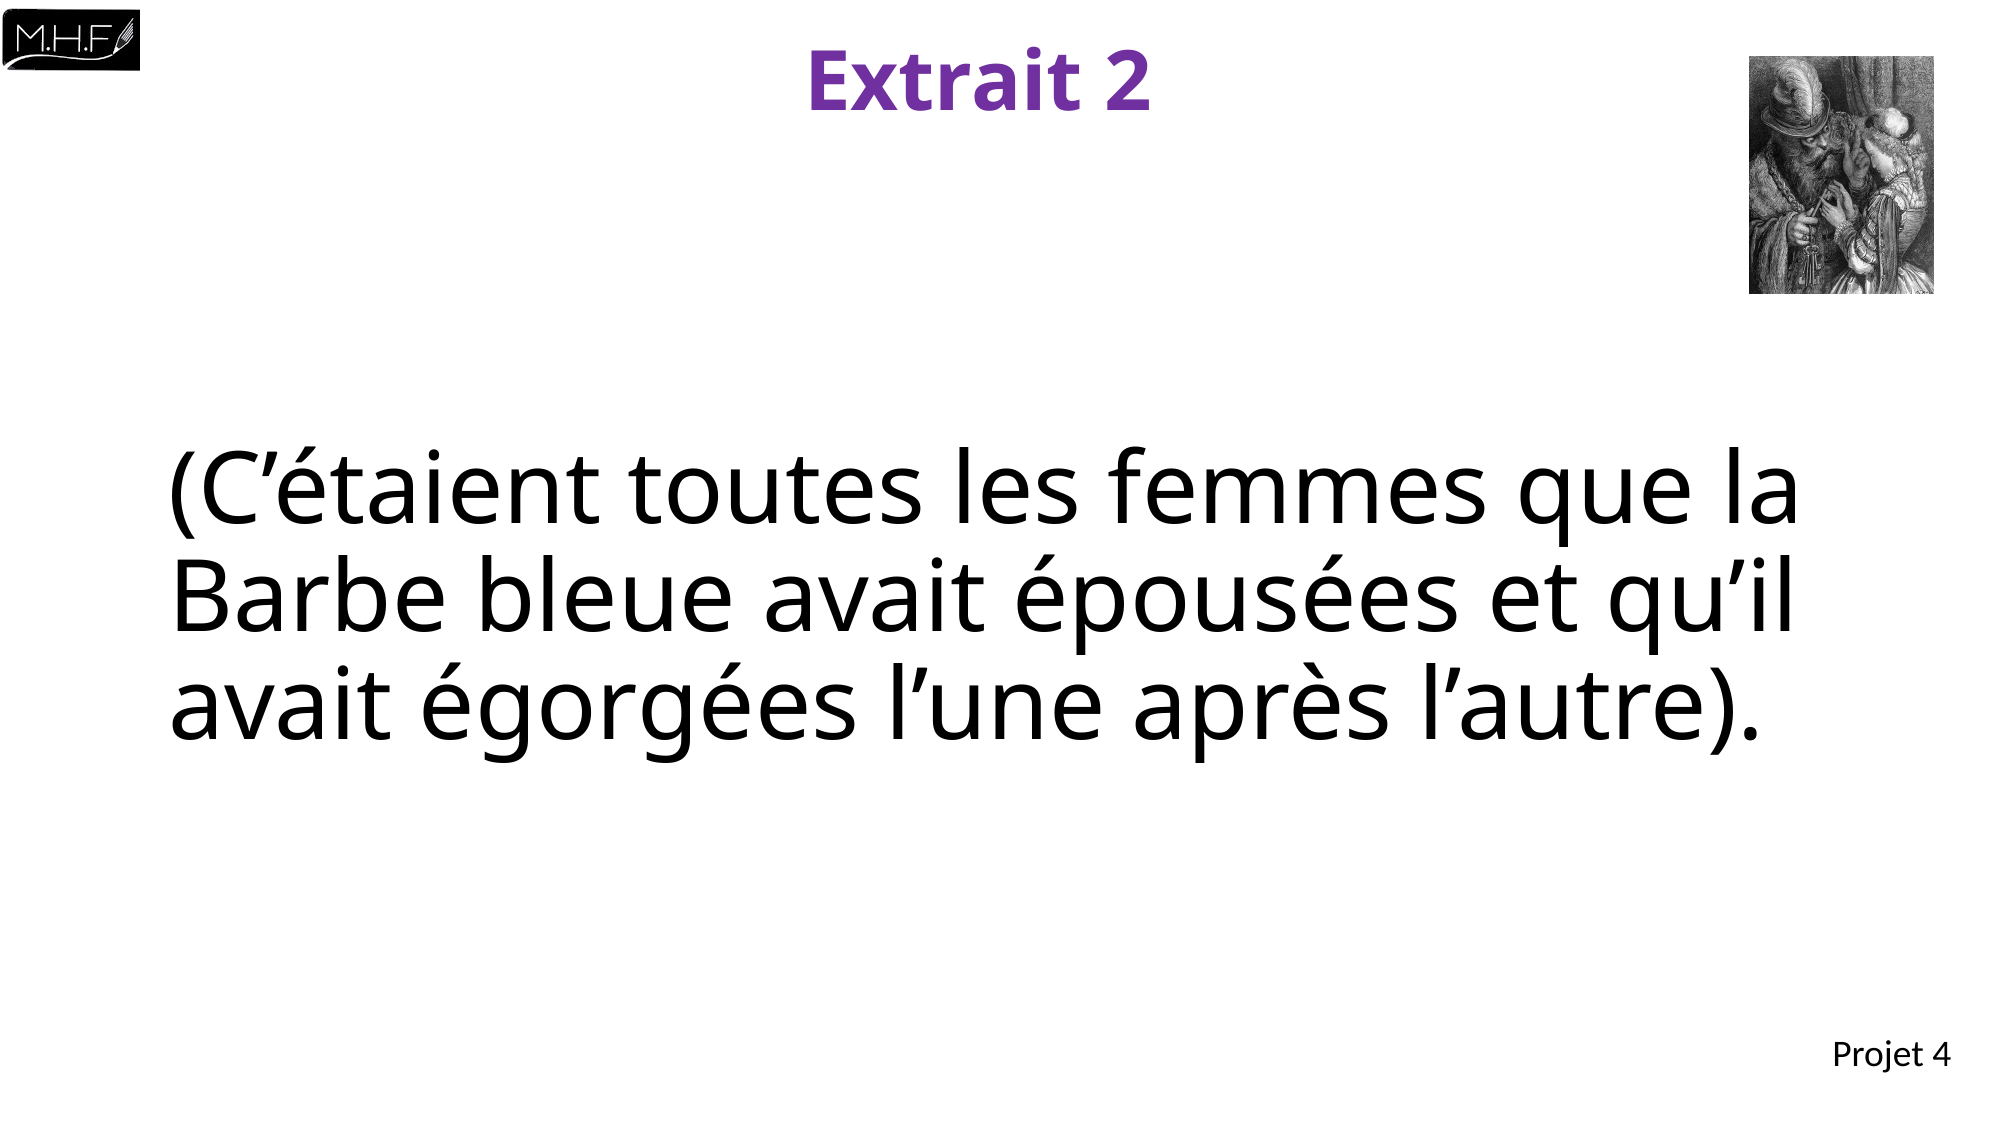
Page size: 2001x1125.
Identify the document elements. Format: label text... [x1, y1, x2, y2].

picture [0, 7, 140, 74]
title Extrait 2 [373, 42, 1583, 125]
text_box Projet 4 [1362, 1021, 1967, 1082]
picture [1749, 56, 1935, 294]
list (C’étaient toutes les femmes que la Barbe bleue avait épousées et qu’il avait égorgées l’une après l’autre). [153, 430, 1879, 1069]
